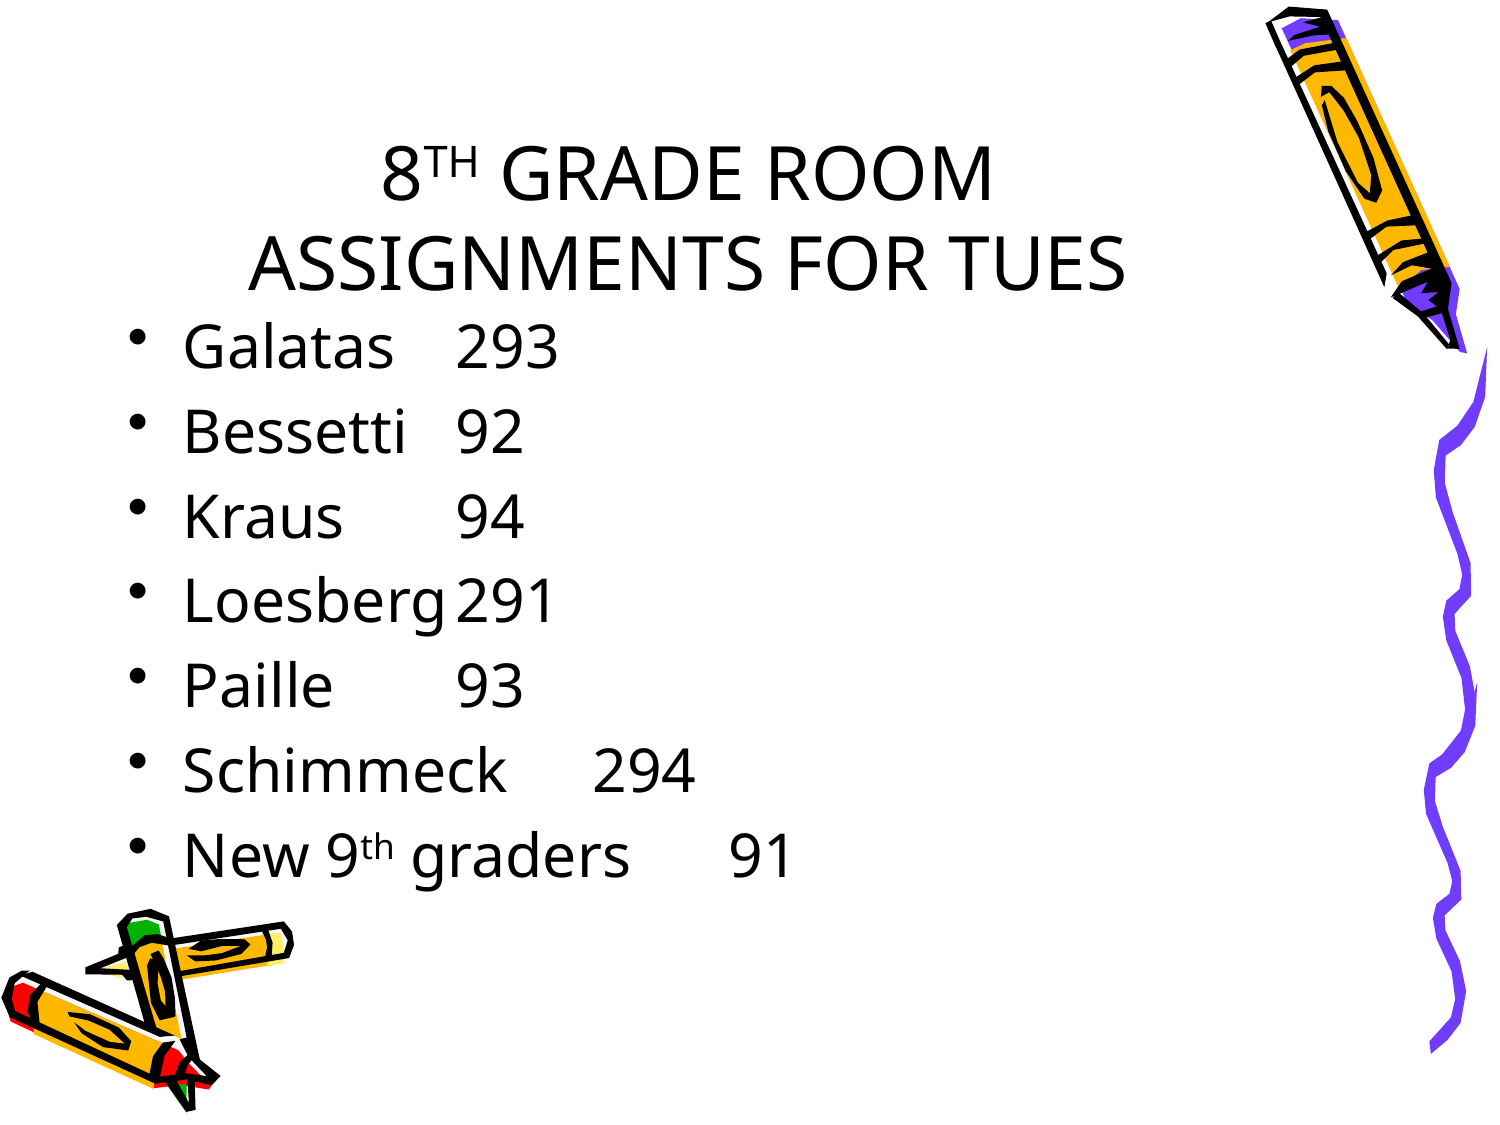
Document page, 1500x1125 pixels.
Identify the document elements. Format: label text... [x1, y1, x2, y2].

list Galatas 293 Bessetti 92 Kraus 94 Loesberg 291 Paille 93 Schimmeck 294 New 9th graders 91 [112, 299, 1376, 901]
title 8TH GRADE ROOM ASSIGNMENTS FOR TUES [124, 49, 1253, 299]
